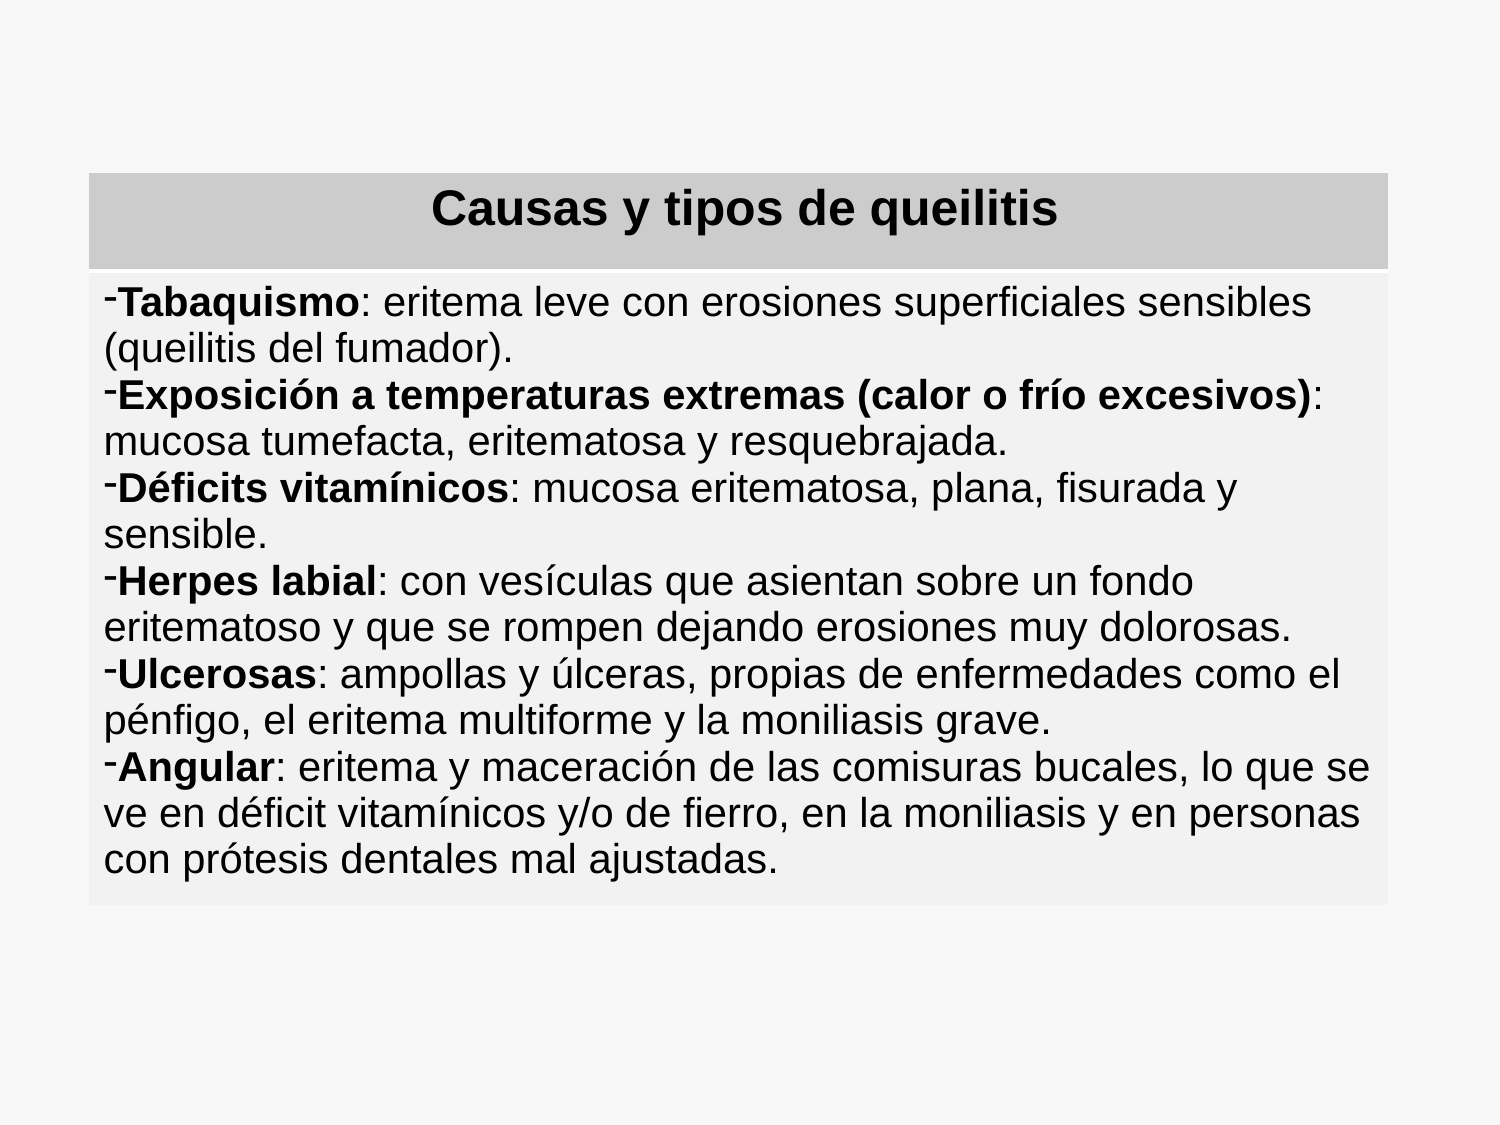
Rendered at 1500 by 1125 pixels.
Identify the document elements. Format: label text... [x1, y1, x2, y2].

table_header Causas y tipos de queilitis [89, 173, 1388, 269]
table_cell Tabaquismo: eritema leve con erosiones superficiales sensibles (queilitis del fumador). Exposición a temperaturas extremas (calor o frío excesivos): mucosa tumefacta, eritematosa y resquebrajada. Déficits vitamínicos: mucosa eritematosa, plana, fisurada y sensible. Herpes labial: con vesículas que asientan sobre un fondo eritematoso y que se rompen dejando erosiones muy dolorosas. Ulcerosas: ampollas y úlceras, propias de enfermedades como el pénfigo, el eritema multiforme y la moniliasis grave. Angular: eritema y maceración de las comisuras bucales, lo que se ve en déficit vitamínicos y/o de fierro, en la moniliasis y en personas con prótesis dentales mal ajustadas. [89, 273, 1388, 905]
